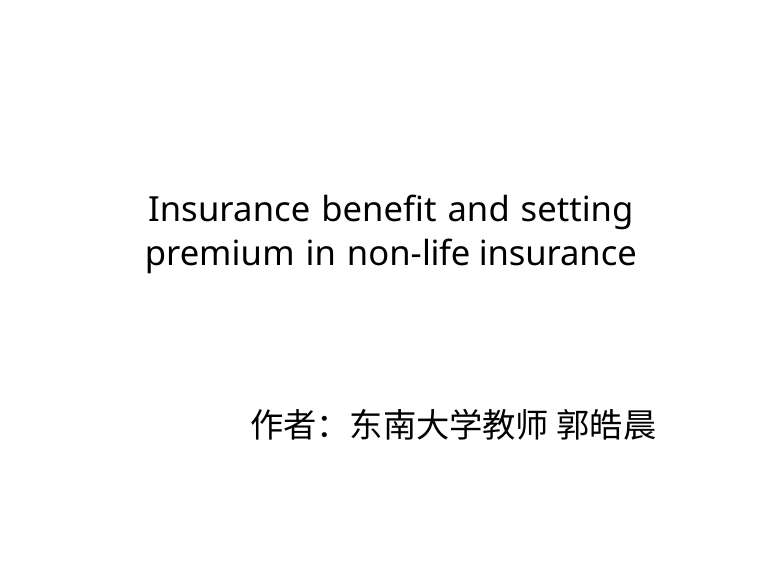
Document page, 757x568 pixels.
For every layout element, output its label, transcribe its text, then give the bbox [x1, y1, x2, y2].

title Insurance benefit and setting premium in non-life insurance [65, 180, 715, 276]
text_box 作者：东南大学教师 郭皓晨 [235, 396, 672, 451]
